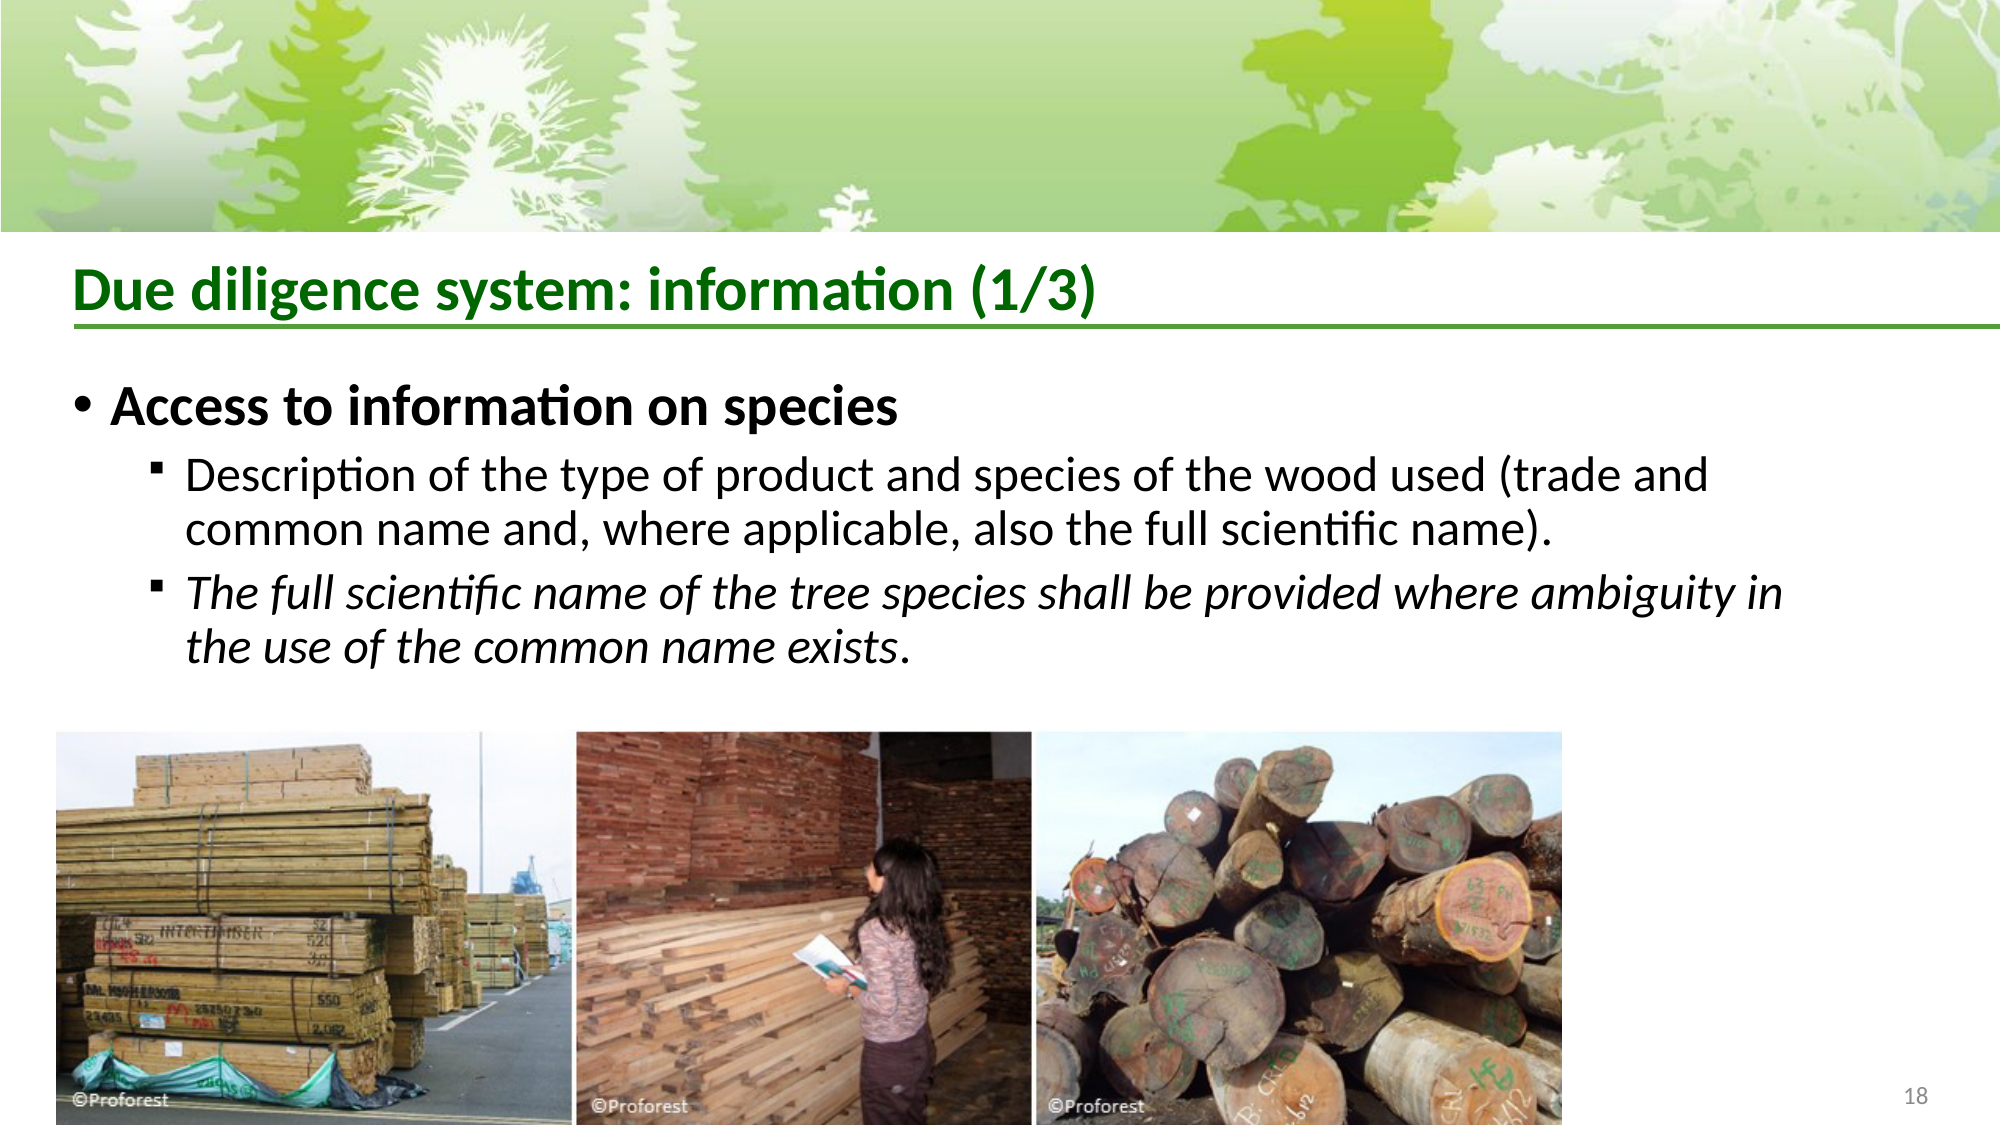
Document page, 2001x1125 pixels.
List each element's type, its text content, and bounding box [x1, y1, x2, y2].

list Access to information on species Description of the type of product and species of the wood used (trade and common name and, where applicable, also the full scientific name). The full scientific name of the tree species shall be provided where ambiguity in the use of the common name exists. [57, 367, 1820, 928]
picture [56, 729, 1562, 1125]
picture [0, 0, 2000, 232]
slide_number 18 [1562, 1065, 1944, 1125]
title Due diligence system: information (1/3) [56, 196, 1557, 384]
